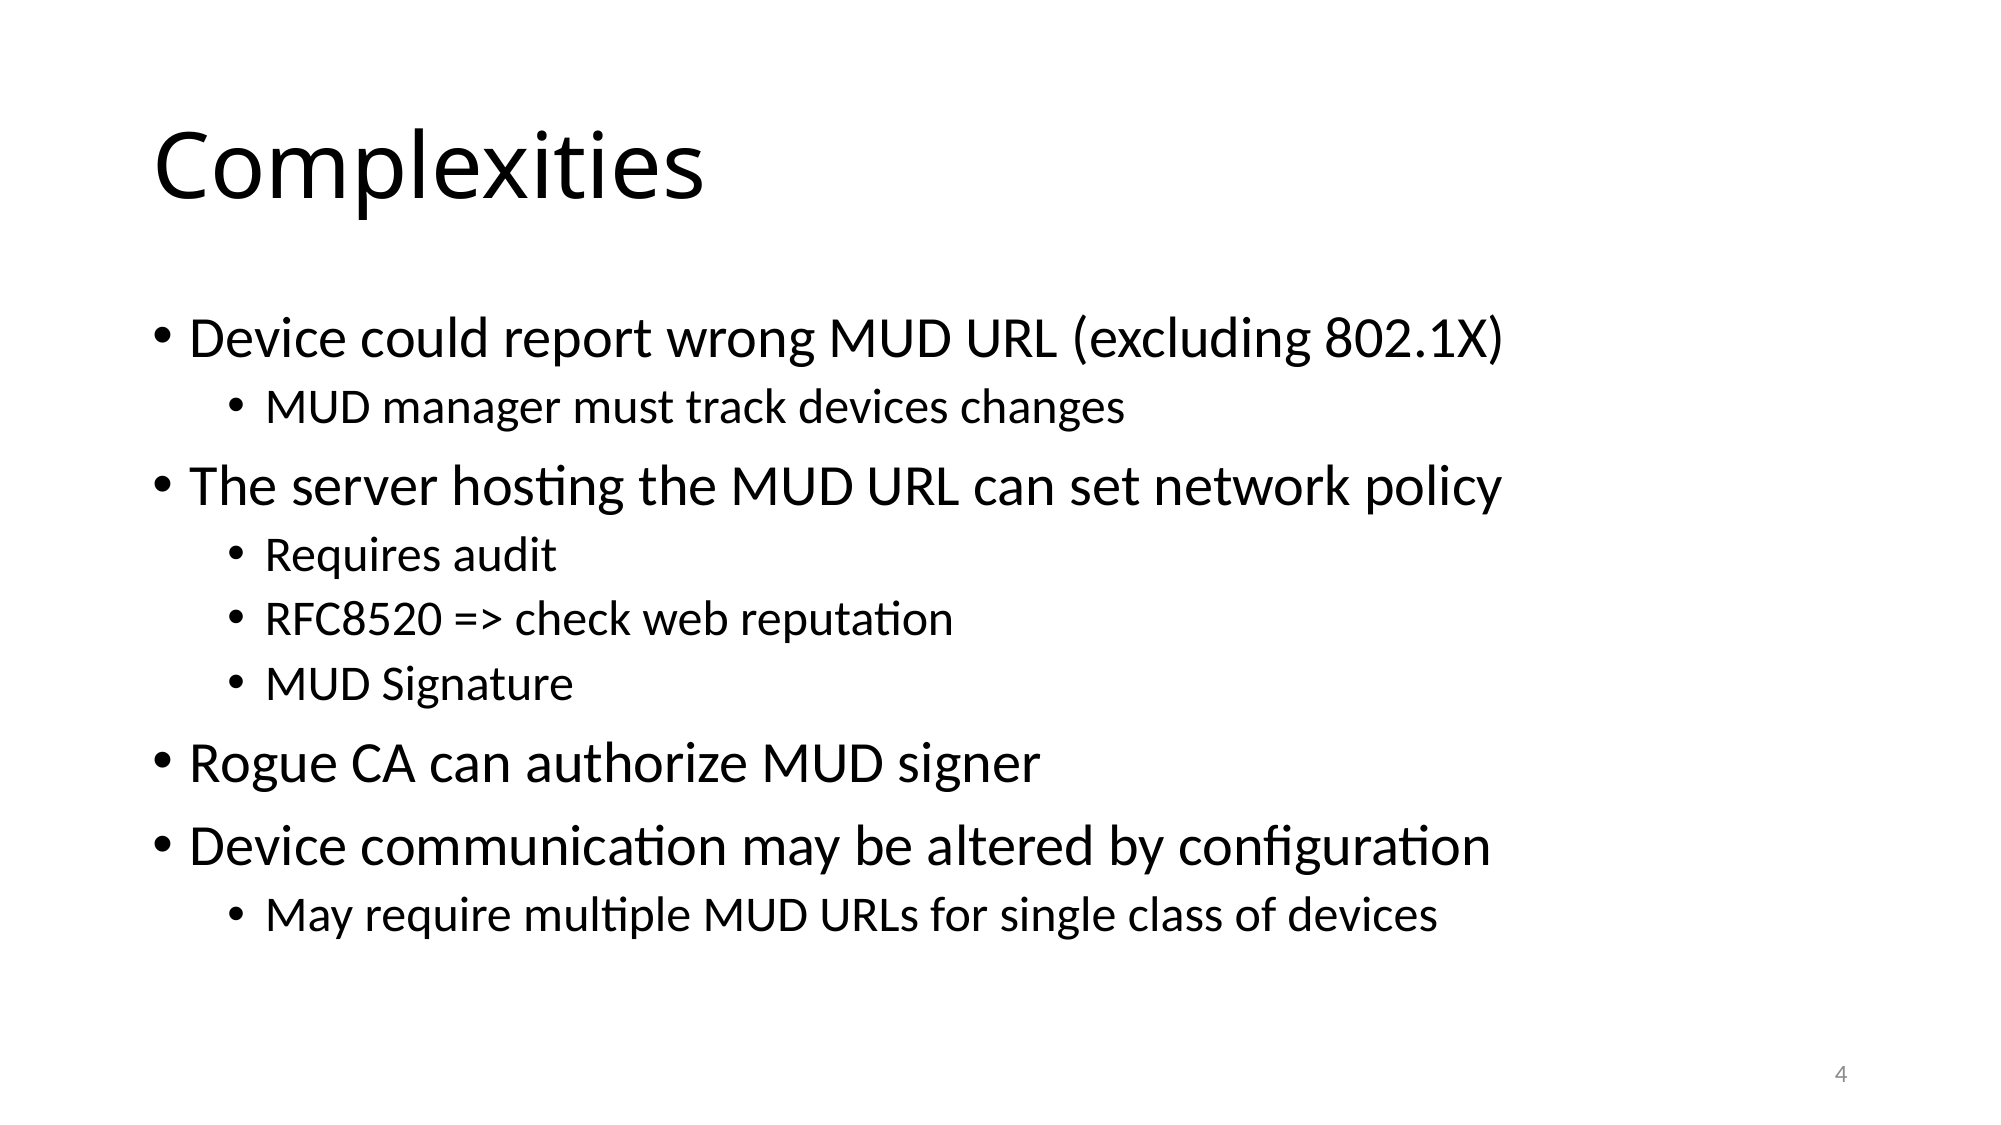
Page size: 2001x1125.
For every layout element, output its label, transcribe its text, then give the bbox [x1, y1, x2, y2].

title Complexities [137, 59, 1863, 278]
list Device could report wrong MUD URL (excluding 802.1X) MUD manager must track devices changes The server hosting the MUD URL can set network policy Requires audit RFC8520 => check web reputation MUD Signature Rogue CA can authorize MUD signer Device communication may be altered by configuration May require multiple MUD URLs for single class of devices [137, 299, 1863, 1014]
slide_number 4 [1412, 1042, 1863, 1103]
